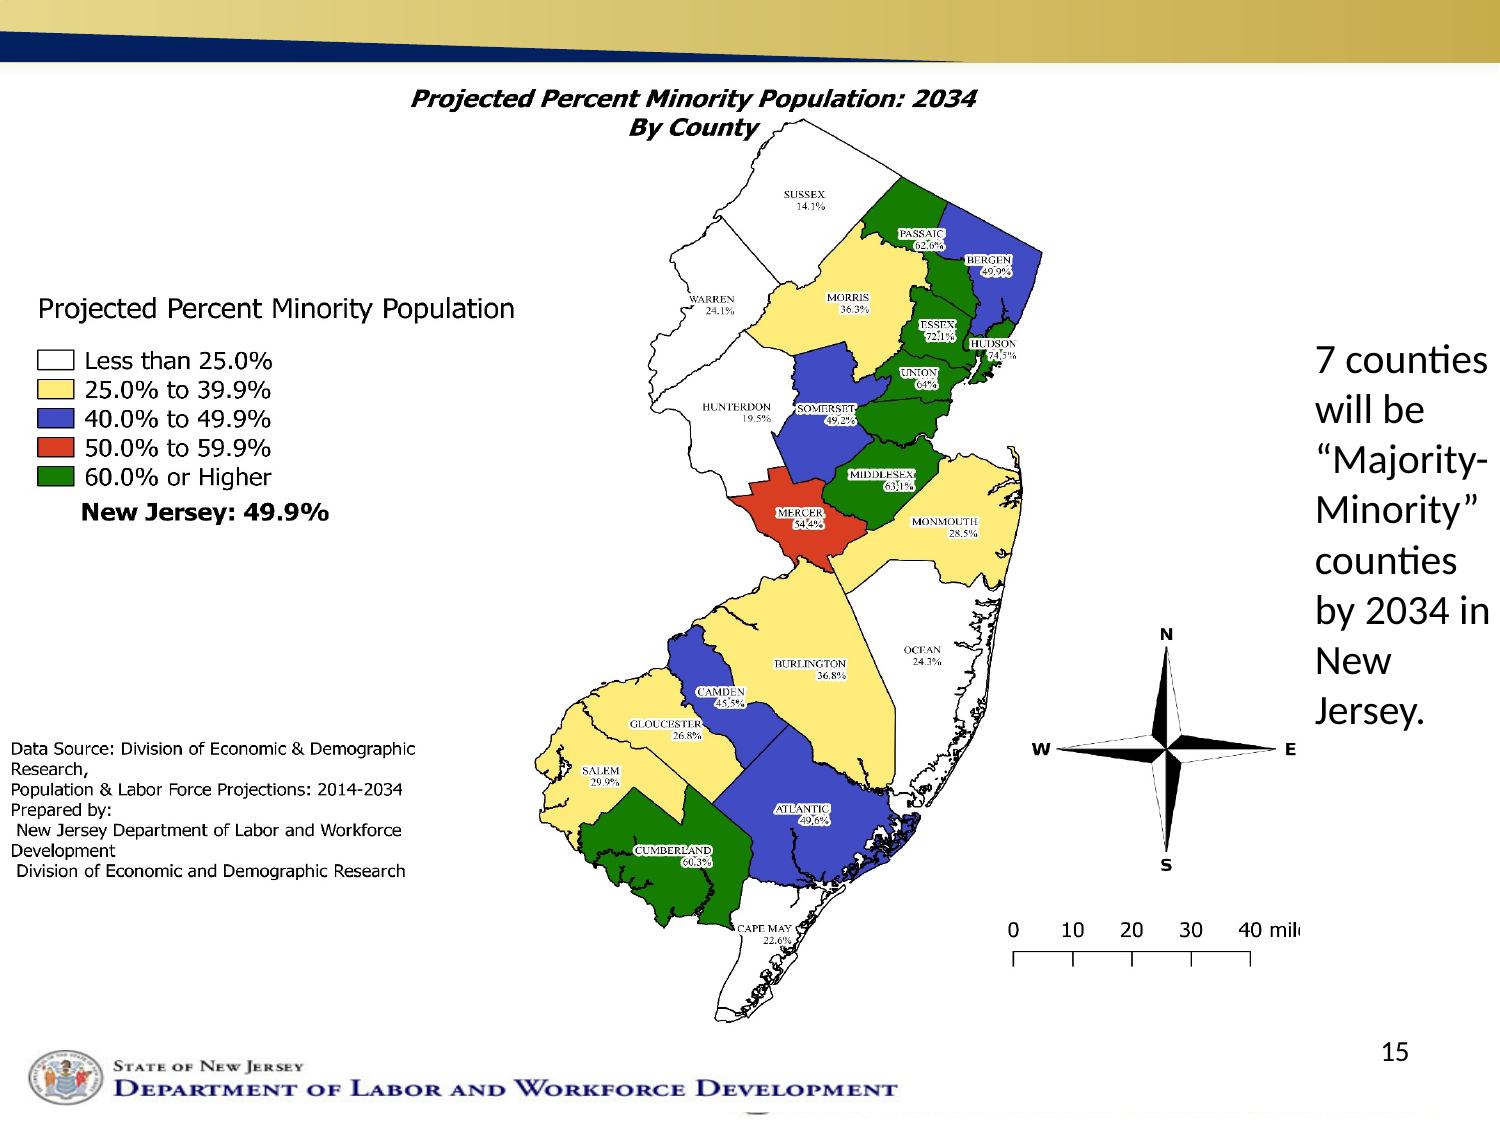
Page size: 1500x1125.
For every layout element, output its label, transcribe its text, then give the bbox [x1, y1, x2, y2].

picture [0, 74, 1301, 1050]
text_box 7 counties will be “Majority-Minority” counties by 2034 in New Jersey. [1305, 324, 1500, 740]
slide_number 15 [1074, 1024, 1425, 1103]
picture [712, 1113, 1438, 1118]
